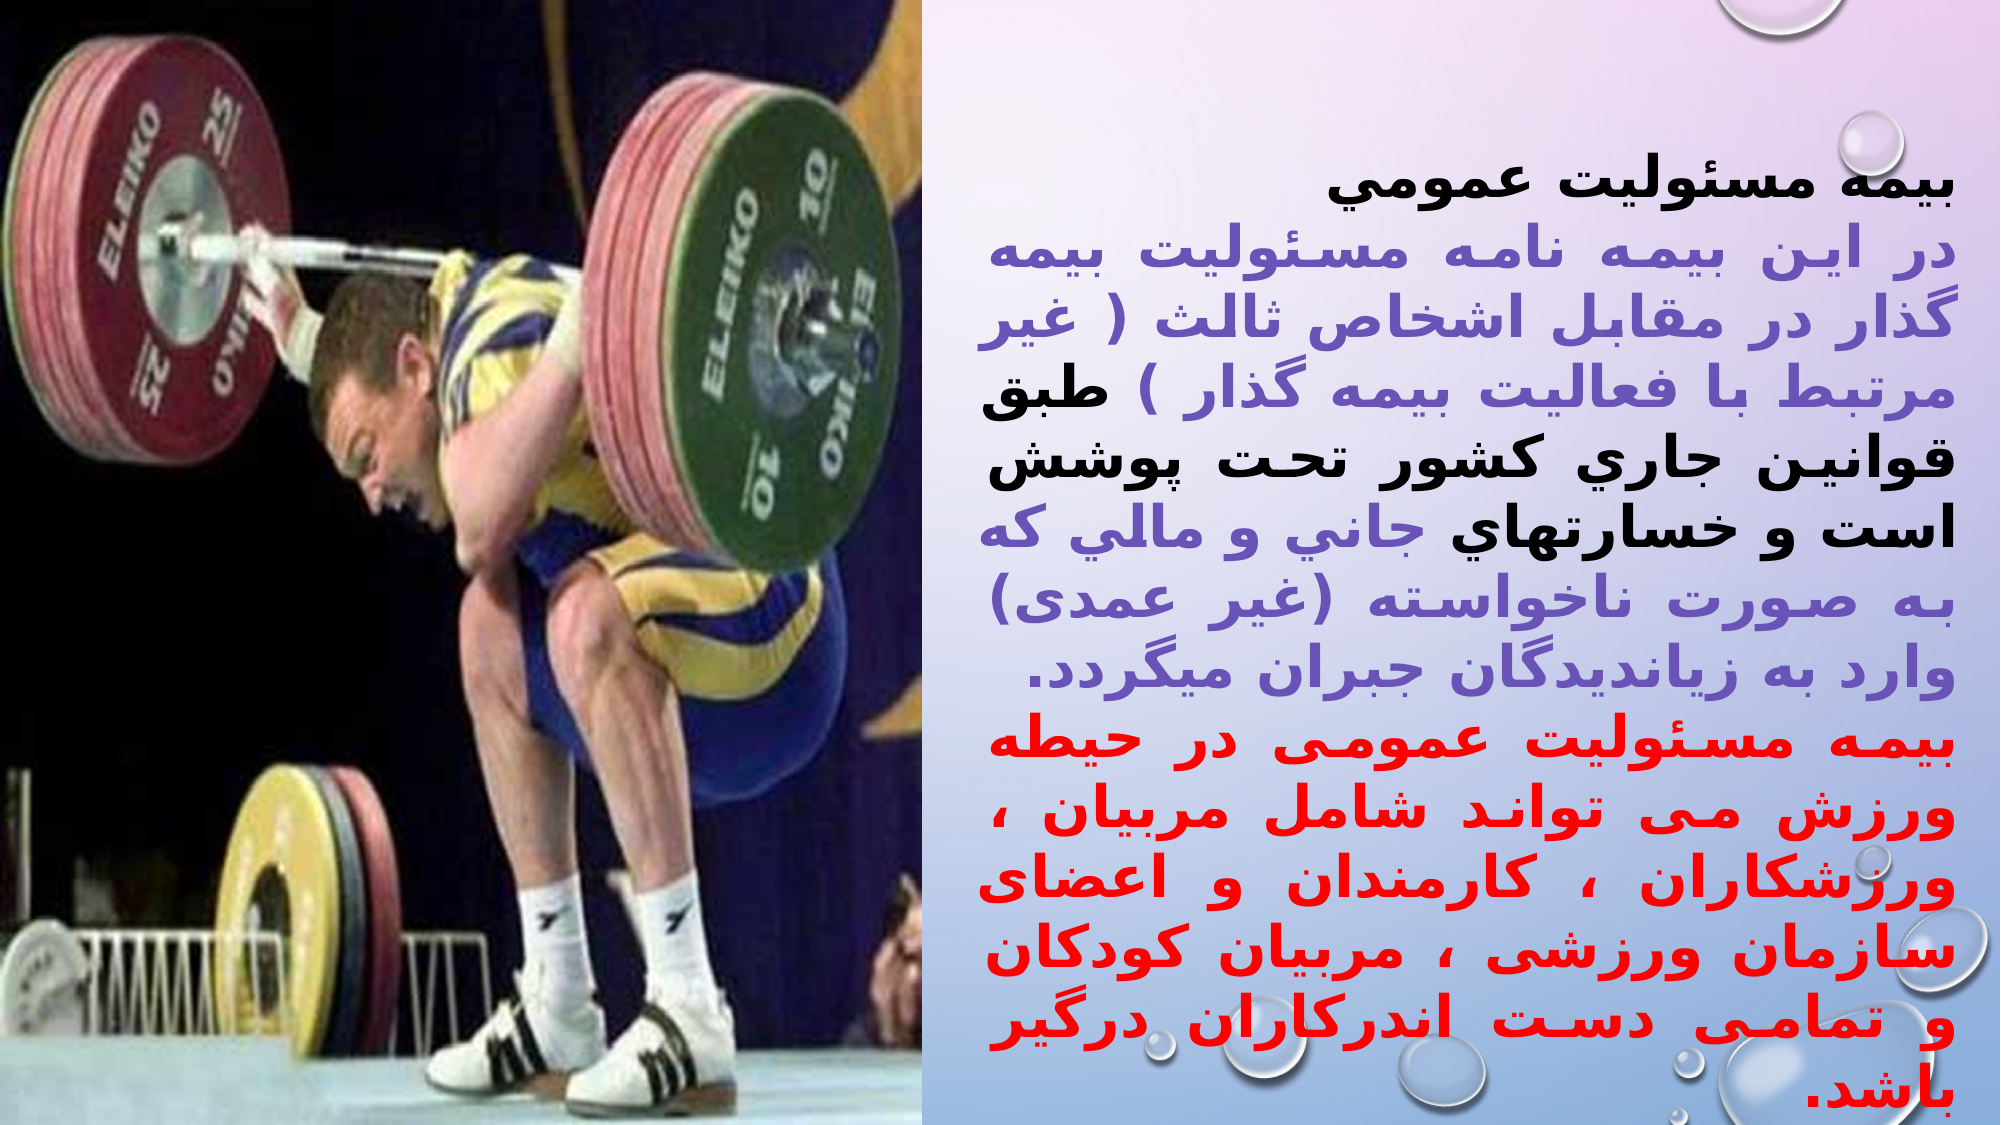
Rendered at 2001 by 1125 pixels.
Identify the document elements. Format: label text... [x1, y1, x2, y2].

picture [0, 0, 2000, 1125]
text_box بيمه مسئوليت عمومي در اين بيمه نامه مسئوليت بيمه گذار در مقابل اشخاص ثالث ( غير مرتبط با فعاليت بيمه گذار ) طبق قوانين جاري كشور تحت پوشش است و خسارتهاي جاني و مالي که به صورت ناخواسته (غیر عمدی) وارد به زيانديدگان جبران ميگردد. بیمه مسئولیت عمومی در حیطه ورزش می تواند شامل مربیان ، ورزشکاران ، کارمندان و اعضای سازمان ورزشی ، مربیان کودکان و تمامی دست اندرکاران درگیر باشد. [962, 62, 1974, 1125]
